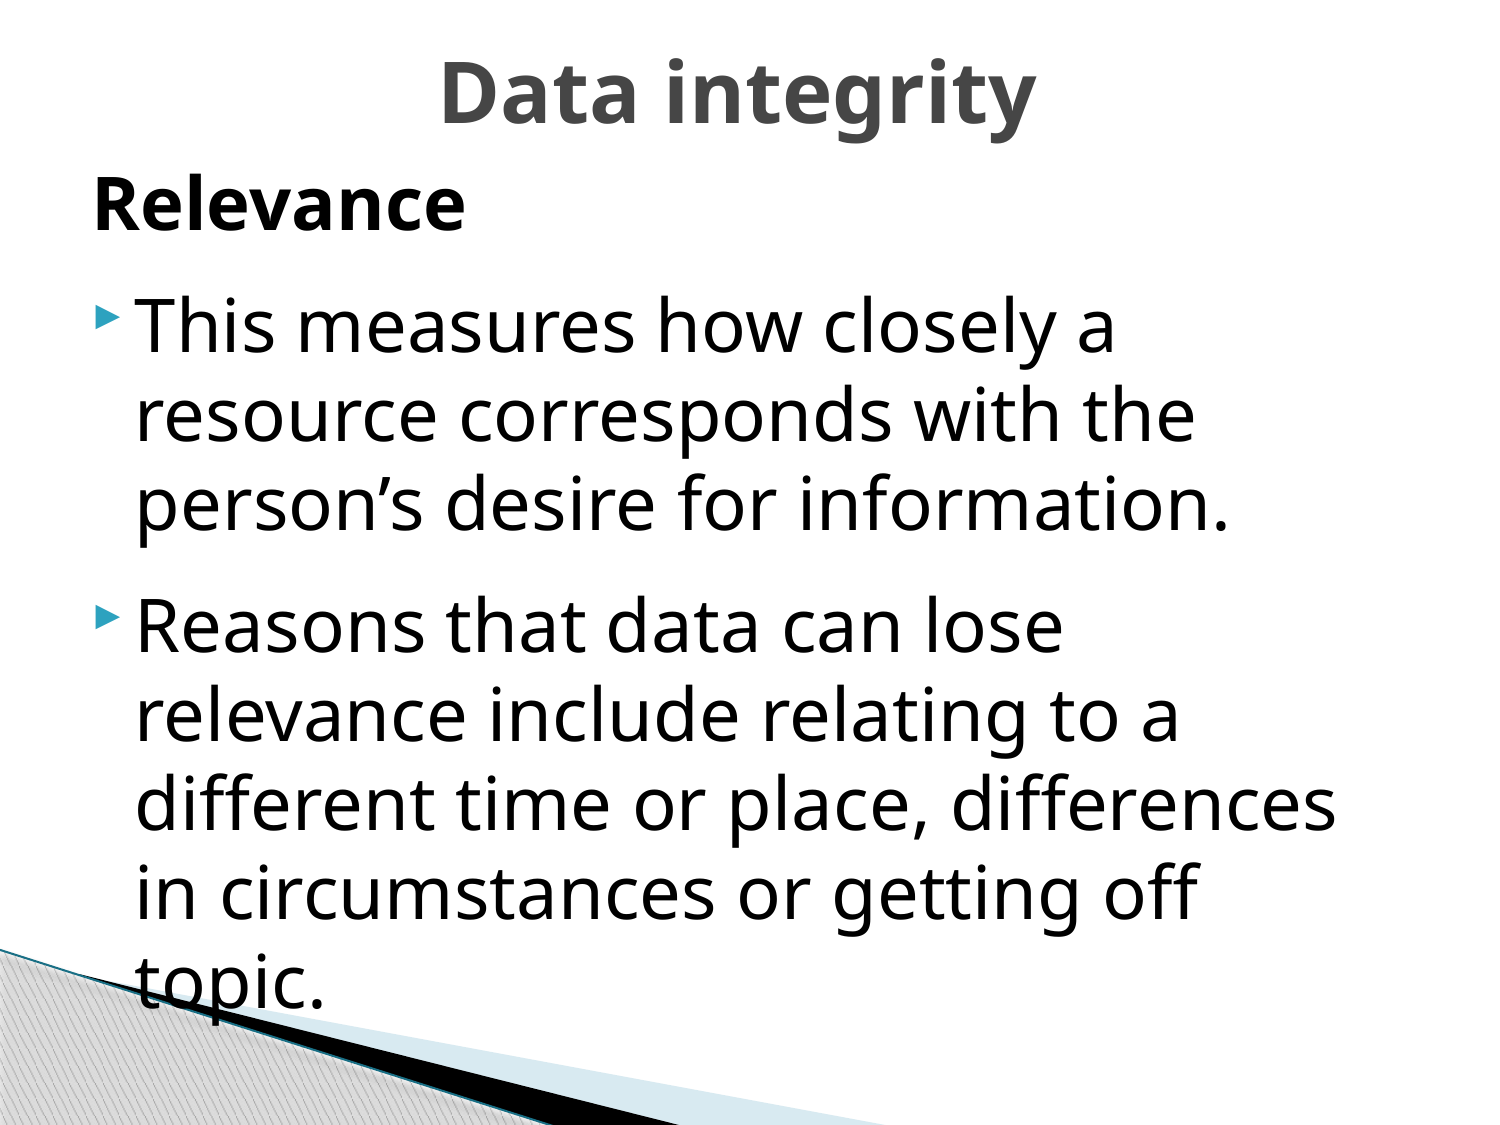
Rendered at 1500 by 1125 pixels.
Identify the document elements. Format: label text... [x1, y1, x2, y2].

list Relevance This measures how closely a resource corresponds with the person’s desire for information. Reasons that data can lose relevance include relating to a different time or place, differences in circumstances or getting off topic. [76, 149, 1400, 1035]
title Data integrity [100, 0, 1376, 183]
